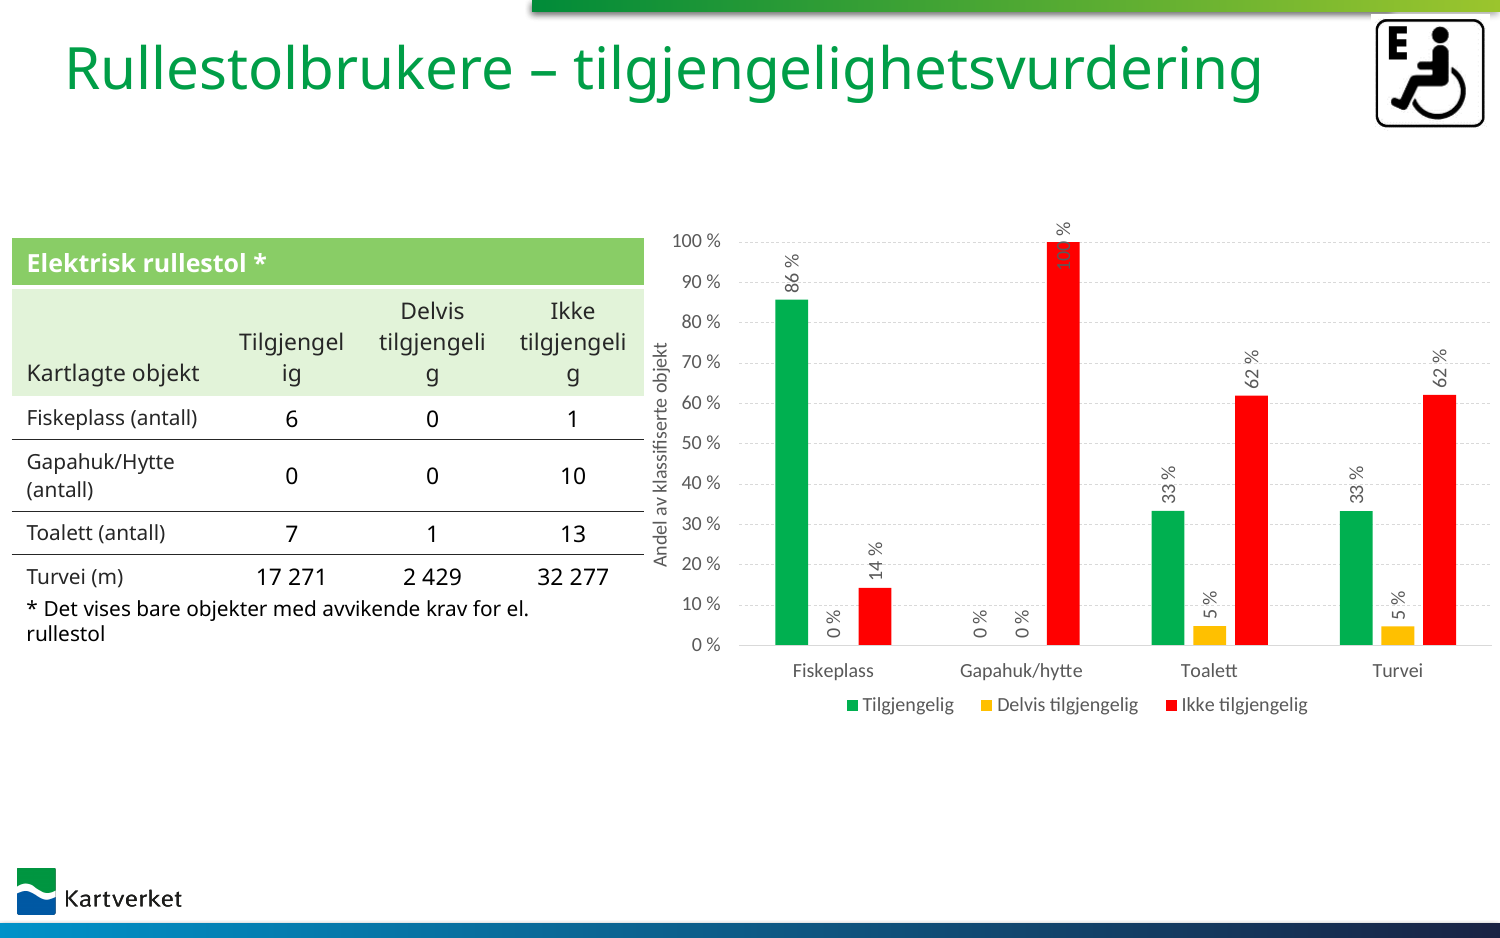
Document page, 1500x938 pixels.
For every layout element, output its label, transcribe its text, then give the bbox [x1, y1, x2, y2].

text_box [1371, 13, 1491, 133]
table_cell 10 [503, 440, 638, 511]
table_cell 0 [362, 396, 503, 439]
table_cell Toalett (antall) [12, 512, 222, 554]
table_cell Gapahuk/Hytte (antall) [12, 440, 222, 511]
table_cell 0 [222, 440, 362, 511]
table_cell 0 [362, 440, 503, 511]
table_cell 1 [503, 396, 638, 439]
table_cell Ikke tilgjengelig [503, 289, 638, 396]
table_cell Fiskeplass (antall) [12, 396, 222, 439]
table_cell Turvei (m) [12, 555, 222, 588]
picture [643, 218, 1500, 728]
table_cell Delvis tilgjengelig [362, 289, 503, 396]
table_header Elektrisk rullestol * [12, 238, 638, 285]
table_cell 17 271 [222, 555, 362, 588]
table_cell 2 429 [362, 555, 503, 588]
table_cell Tilgjengelig [222, 289, 362, 396]
table_cell 32 277 [503, 555, 638, 598]
text_box Rullestolbrukere – tilgjengelighetsvurdering [49, 12, 1372, 109]
table_cell 1 [362, 512, 503, 554]
table_cell 13 [503, 512, 638, 554]
table_cell 7 [222, 512, 362, 554]
text_box * Det vises bare objekter med avvikende krav for el. rullestol [11, 588, 597, 653]
table_cell Kartlagte objekt [12, 289, 222, 396]
table_cell 6 [222, 396, 362, 439]
